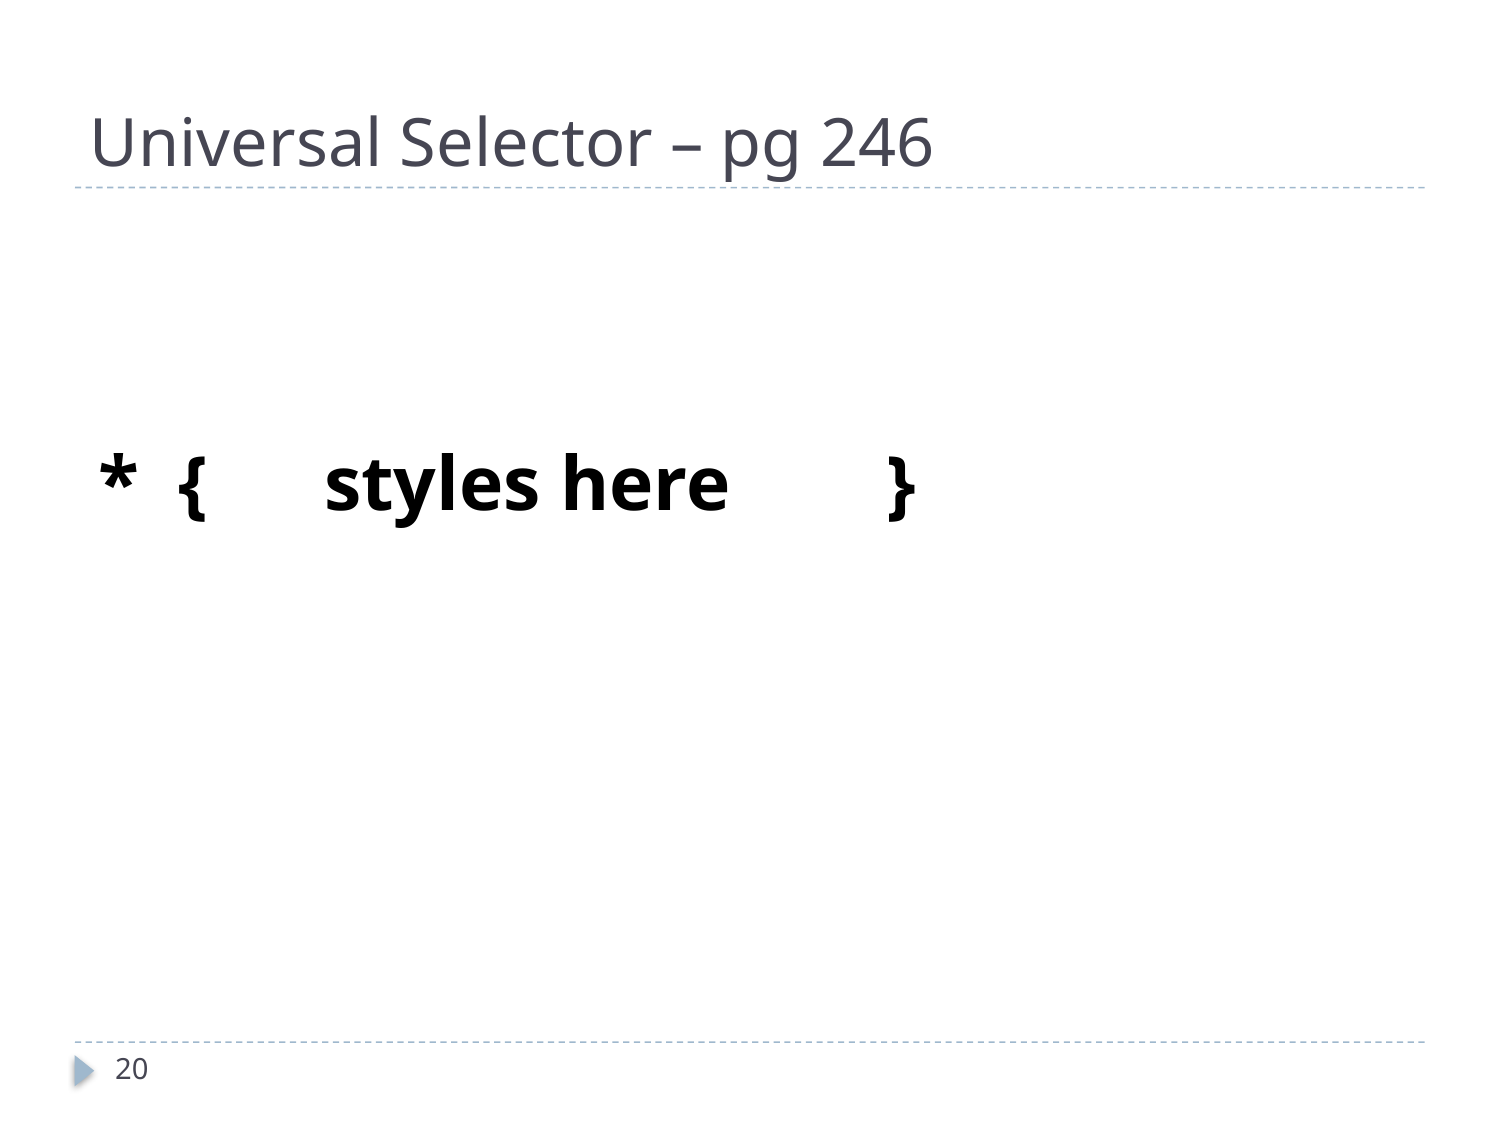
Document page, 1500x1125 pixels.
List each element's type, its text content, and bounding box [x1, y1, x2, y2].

title Universal Selector – pg 246 [75, 24, 1425, 188]
list * { styles here } [24, 224, 1488, 1025]
slide_number 20 [100, 1042, 426, 1103]
